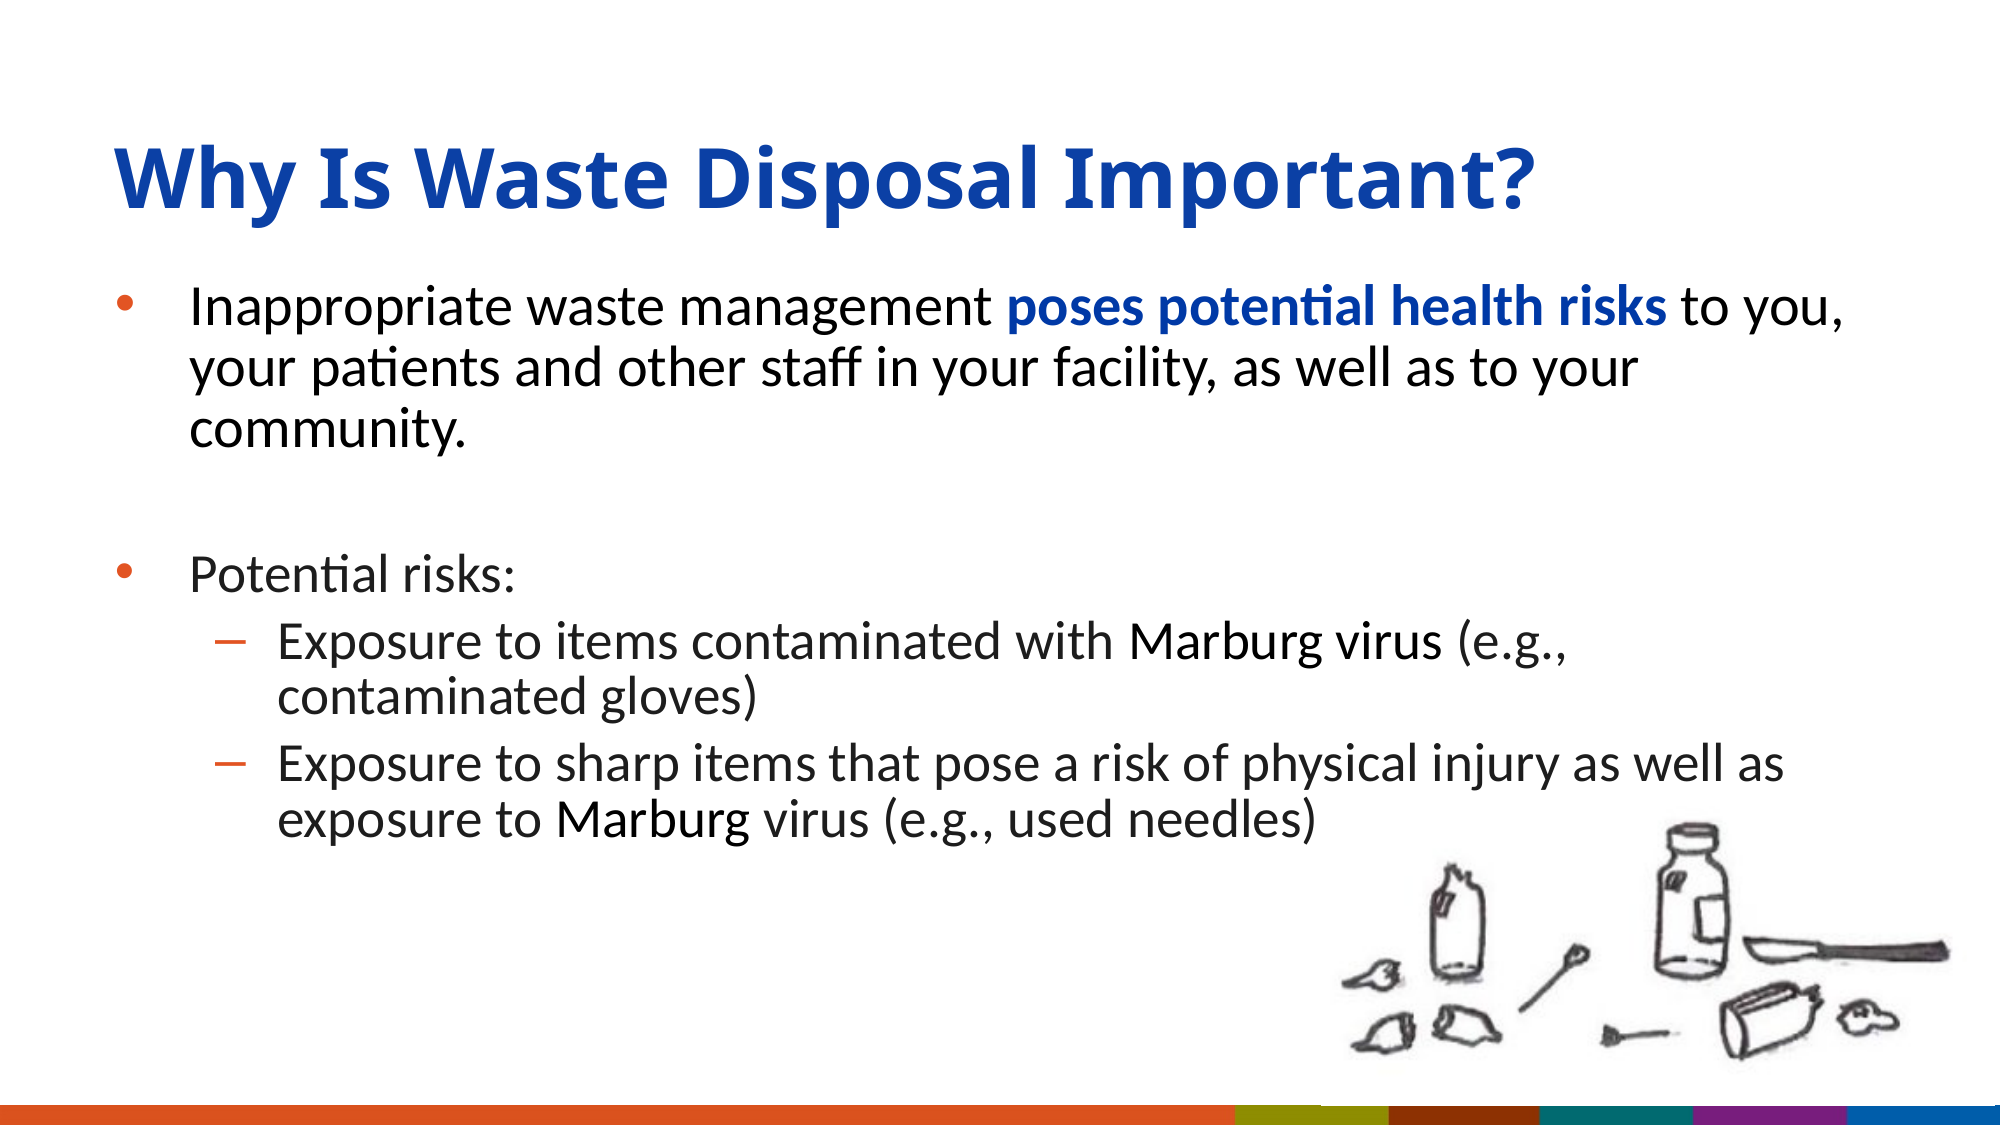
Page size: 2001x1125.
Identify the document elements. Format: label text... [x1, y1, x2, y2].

picture [0, 792, 2000, 1125]
title Why Is Waste Disposal Important? [99, 45, 1900, 233]
list Inappropriate waste management poses potential health risks to you, your patients and other staff in your facility, as well as to your community. Potential risks: Exposure to items contaminated with Marburg virus (e.g., contaminated gloves) Exposure to sharp items that pose a risk of physical injury as well as exposure to Marburg virus (e.g., used needles) [99, 268, 1900, 954]
